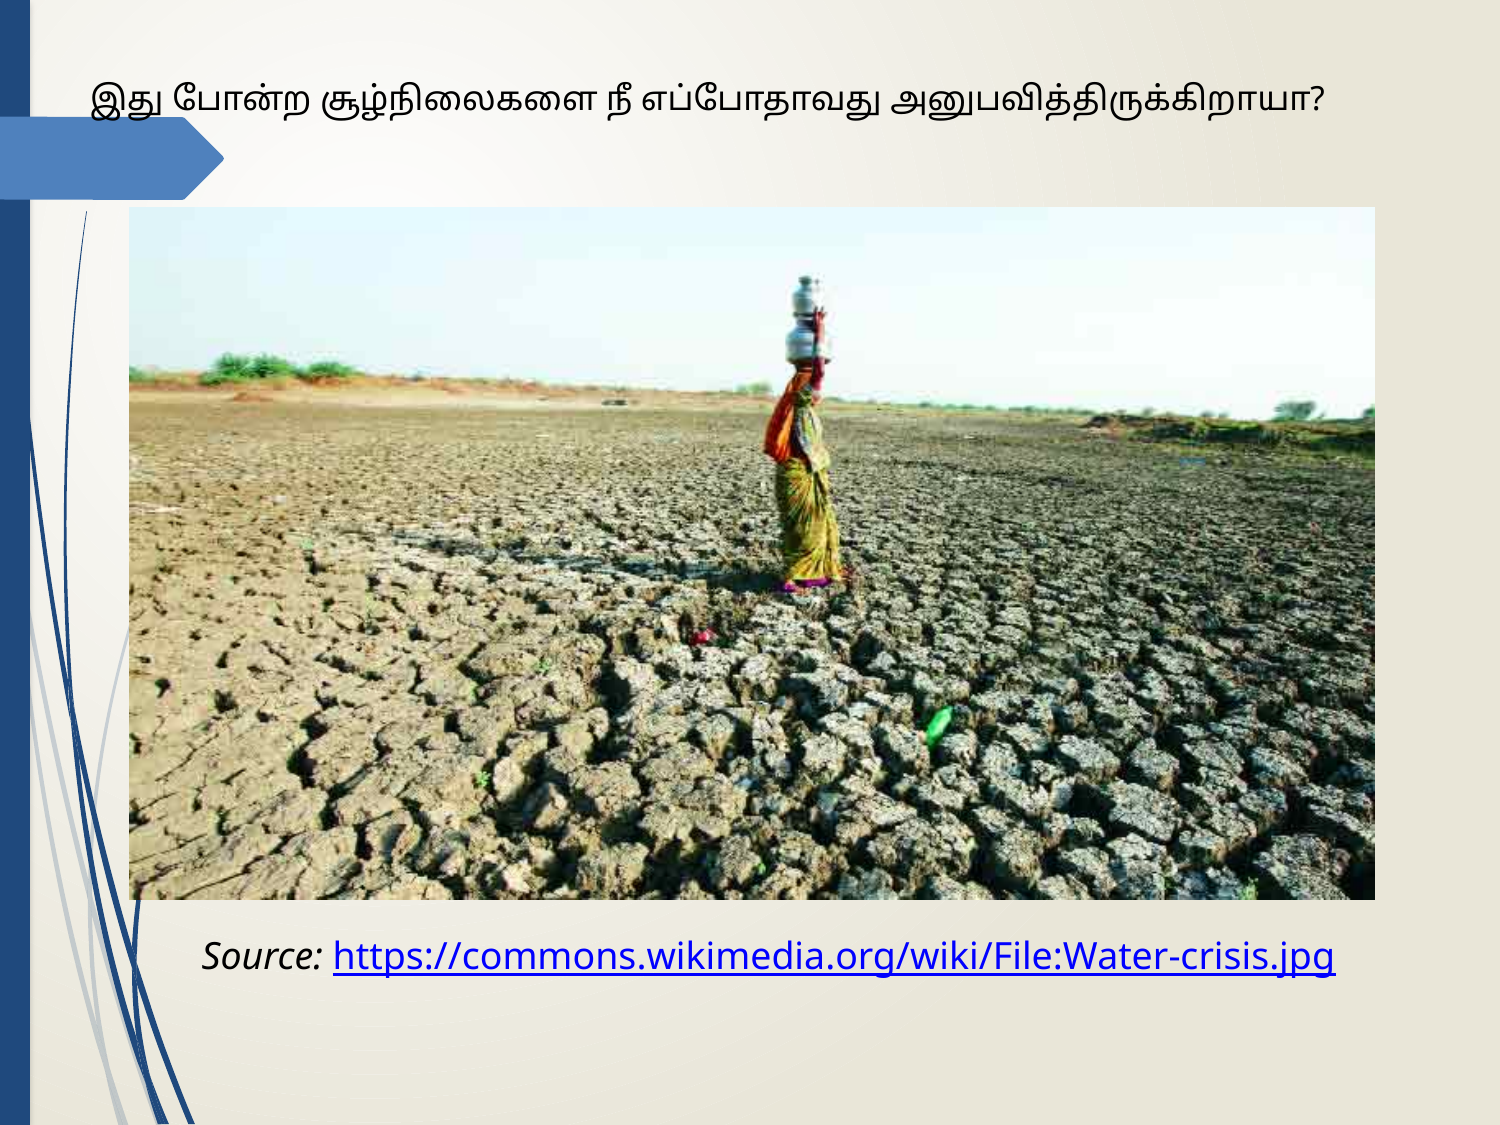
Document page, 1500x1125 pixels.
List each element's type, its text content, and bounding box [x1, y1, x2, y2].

text_box இது போன்ற சூழ்நிலைகளை நீ எப்போதாவது அனுபவித்திருக்கிறாயா? [74, 49, 1500, 125]
text_box Source: https://commons.wikimedia.org/wiki/File:Water-crisis.jpg [150, 924, 1388, 991]
picture [129, 207, 1376, 901]
